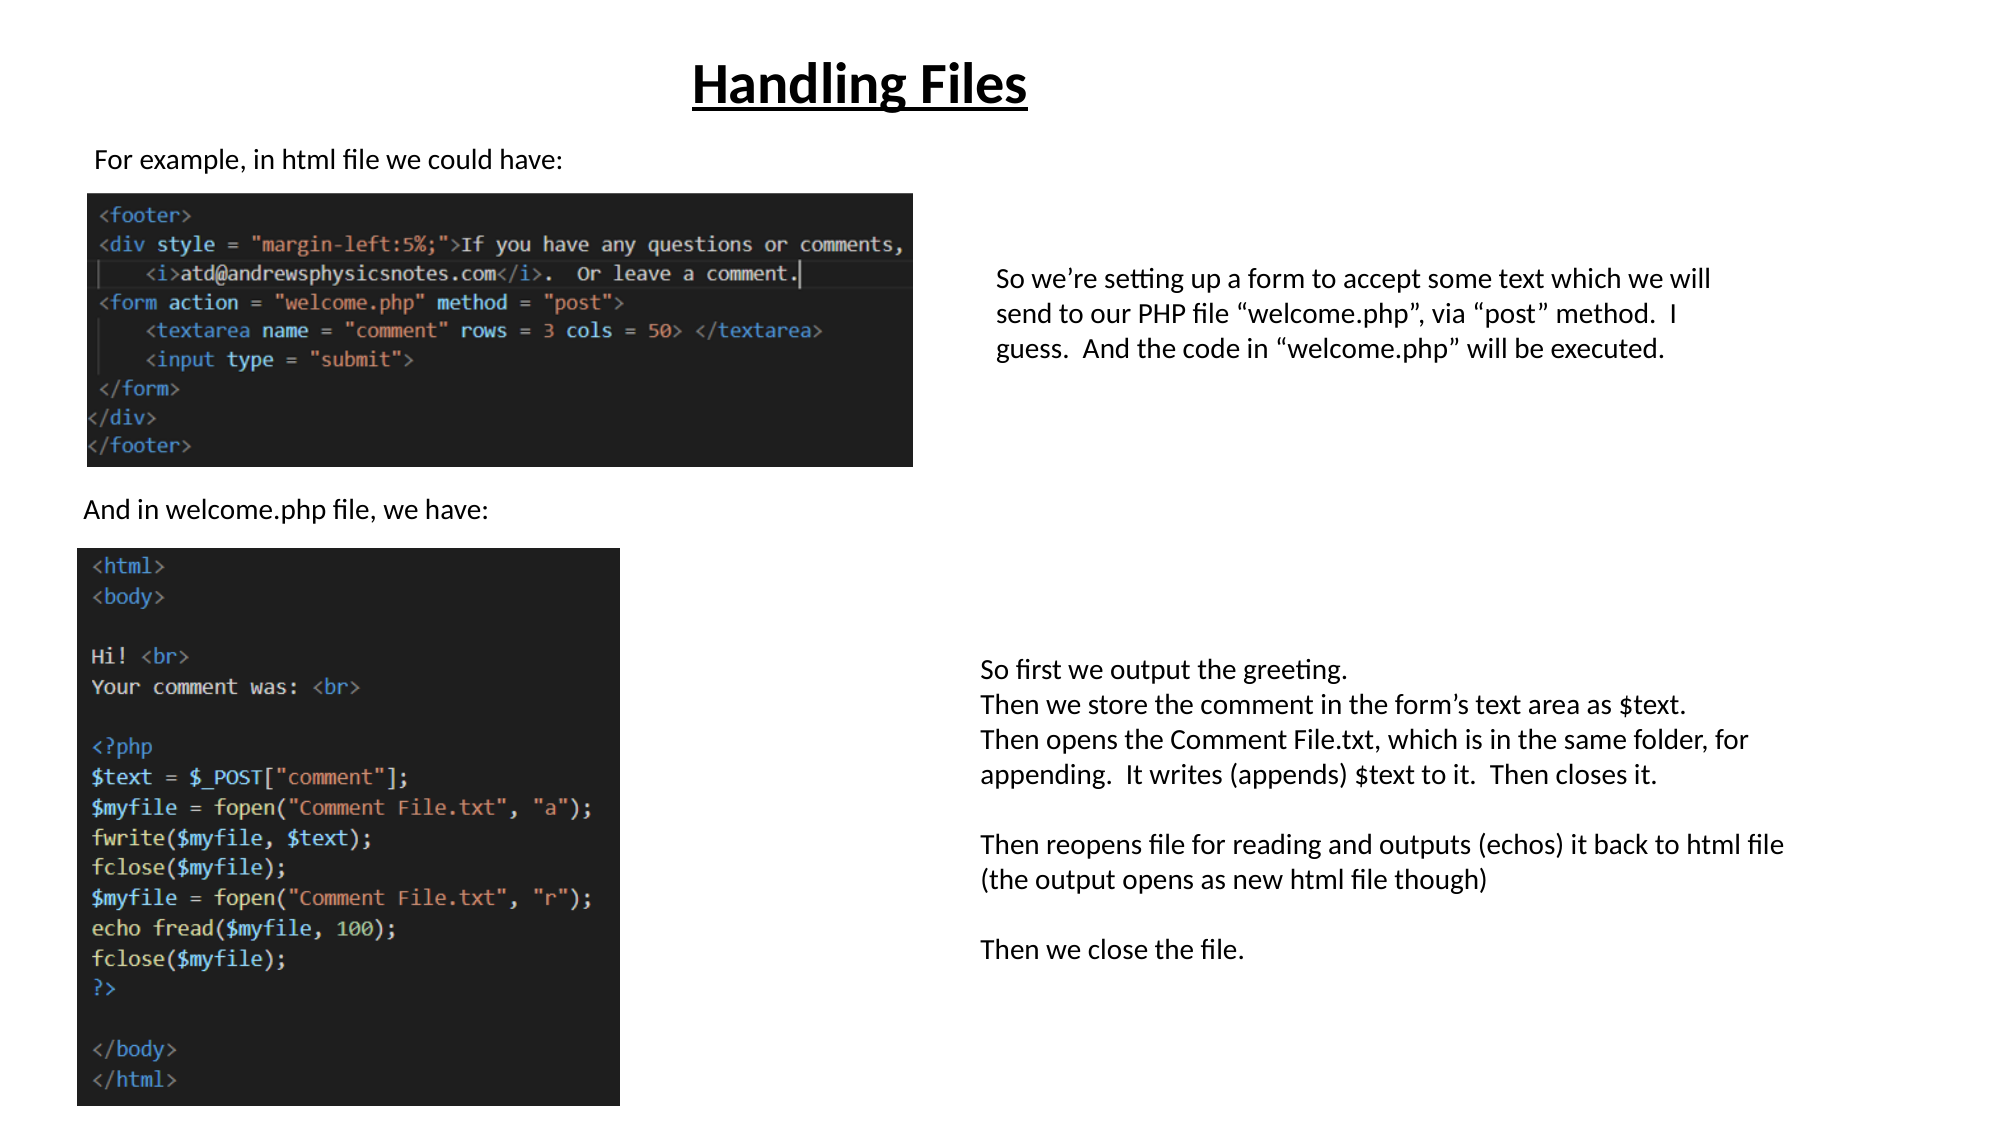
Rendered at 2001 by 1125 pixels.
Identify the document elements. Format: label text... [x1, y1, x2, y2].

text_box For example, in html file we could have: [79, 132, 622, 183]
text_box And in welcome.php file, we have: [68, 483, 611, 533]
text_box So first we output the greeting. Then we store the comment in the form’s text area as $text. Then opens the Comment File.txt, which is in the same folder, for appending. It writes (appends) $text to it. Then closes it. Then reopens file for reading and outputs (echos) it back to html file (the output opens as new html file though) Then we close the file. [965, 642, 1828, 973]
text_box So we’re setting up a form to accept some text which we will send to our PHP file “welcome.php”, via “post” method. I guess. And the code in “welcome.php” will be executed. [981, 252, 1766, 372]
picture [87, 192, 913, 467]
text_box Handling Files [677, 37, 1187, 123]
picture [77, 548, 620, 1106]
